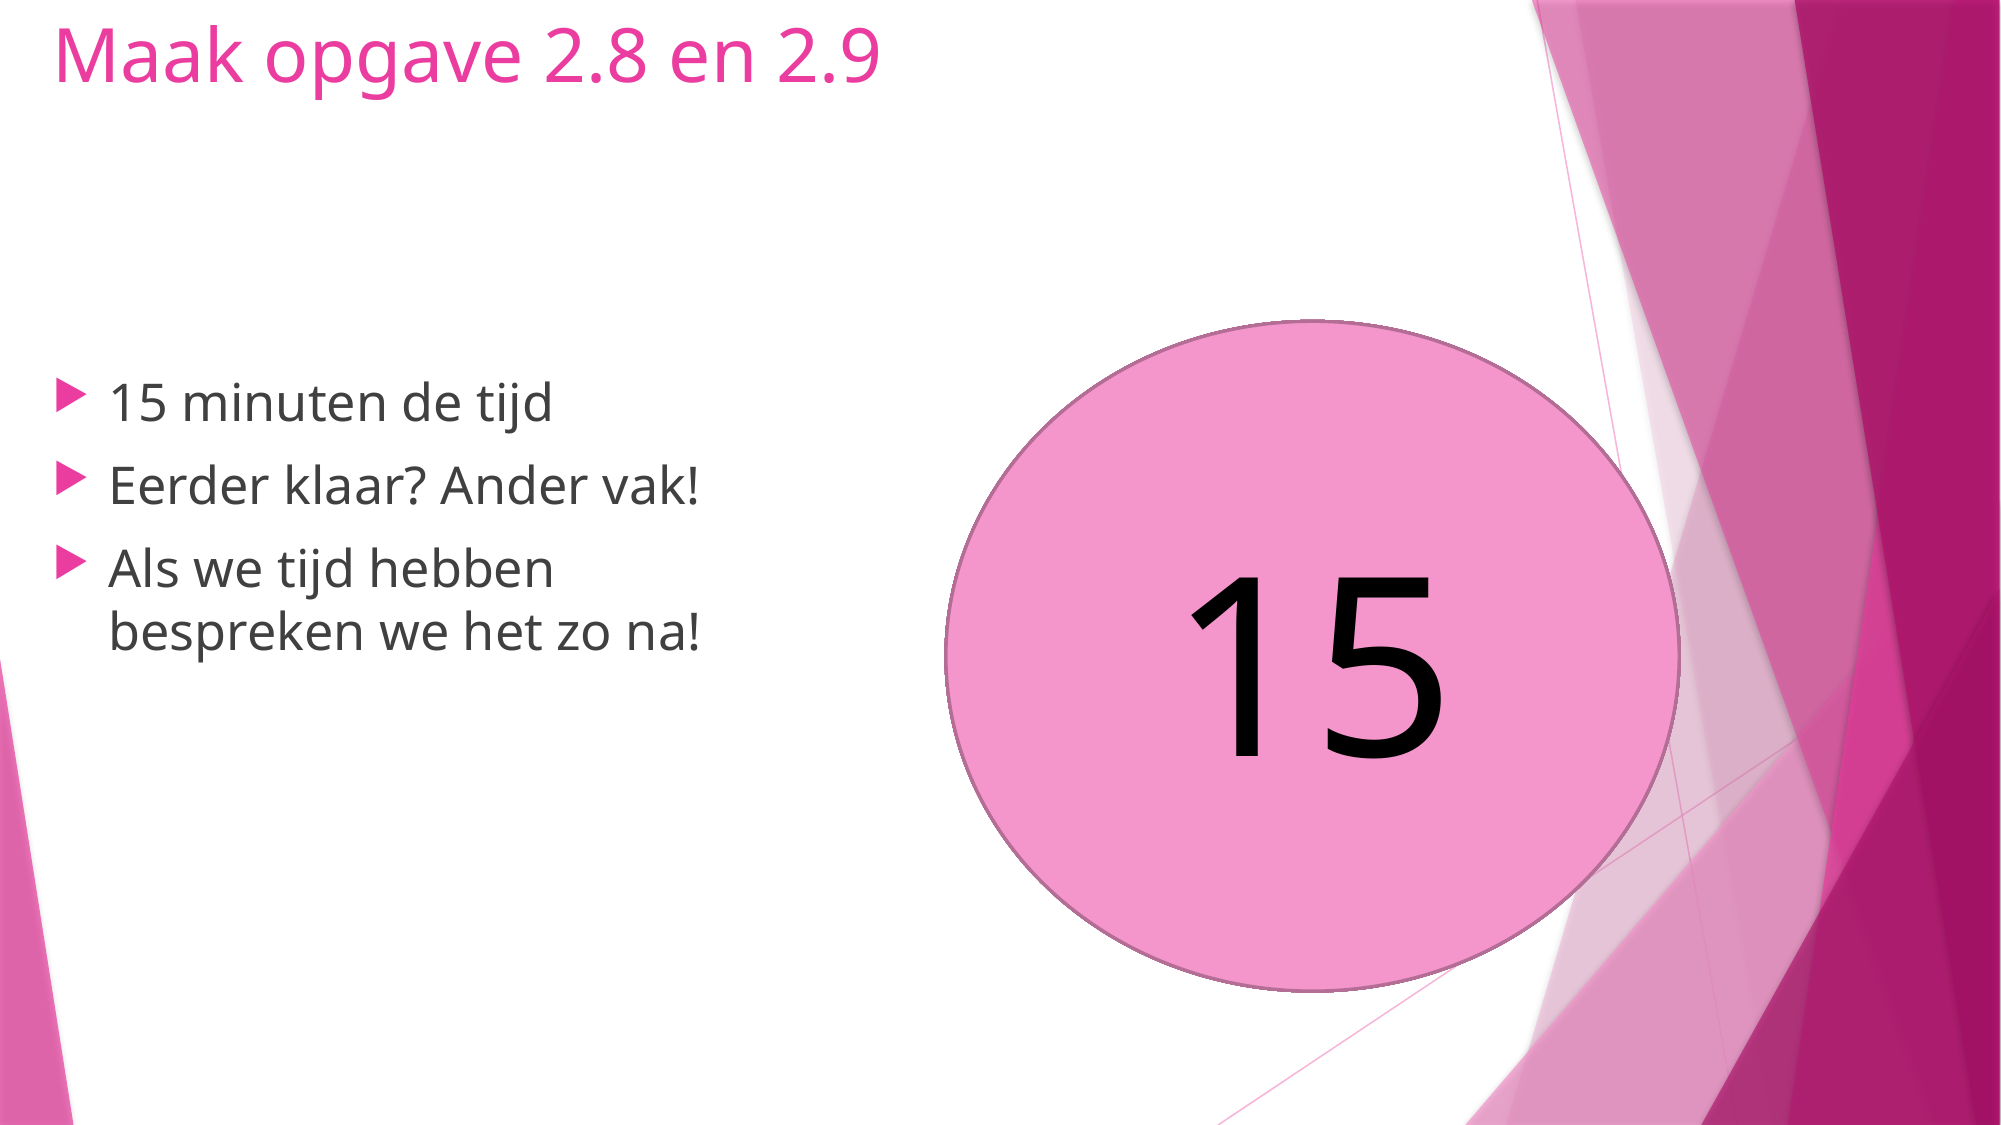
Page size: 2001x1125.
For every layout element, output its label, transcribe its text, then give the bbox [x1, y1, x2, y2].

list 15 minuten de tijd Eerder klaar? Ander vak! Als we tijd hebben bespreken we het zo na! [37, 278, 818, 1013]
title Maak opgave 2.8 en 2.9 [37, 0, 1494, 260]
text_box 15 [944, 319, 1681, 993]
